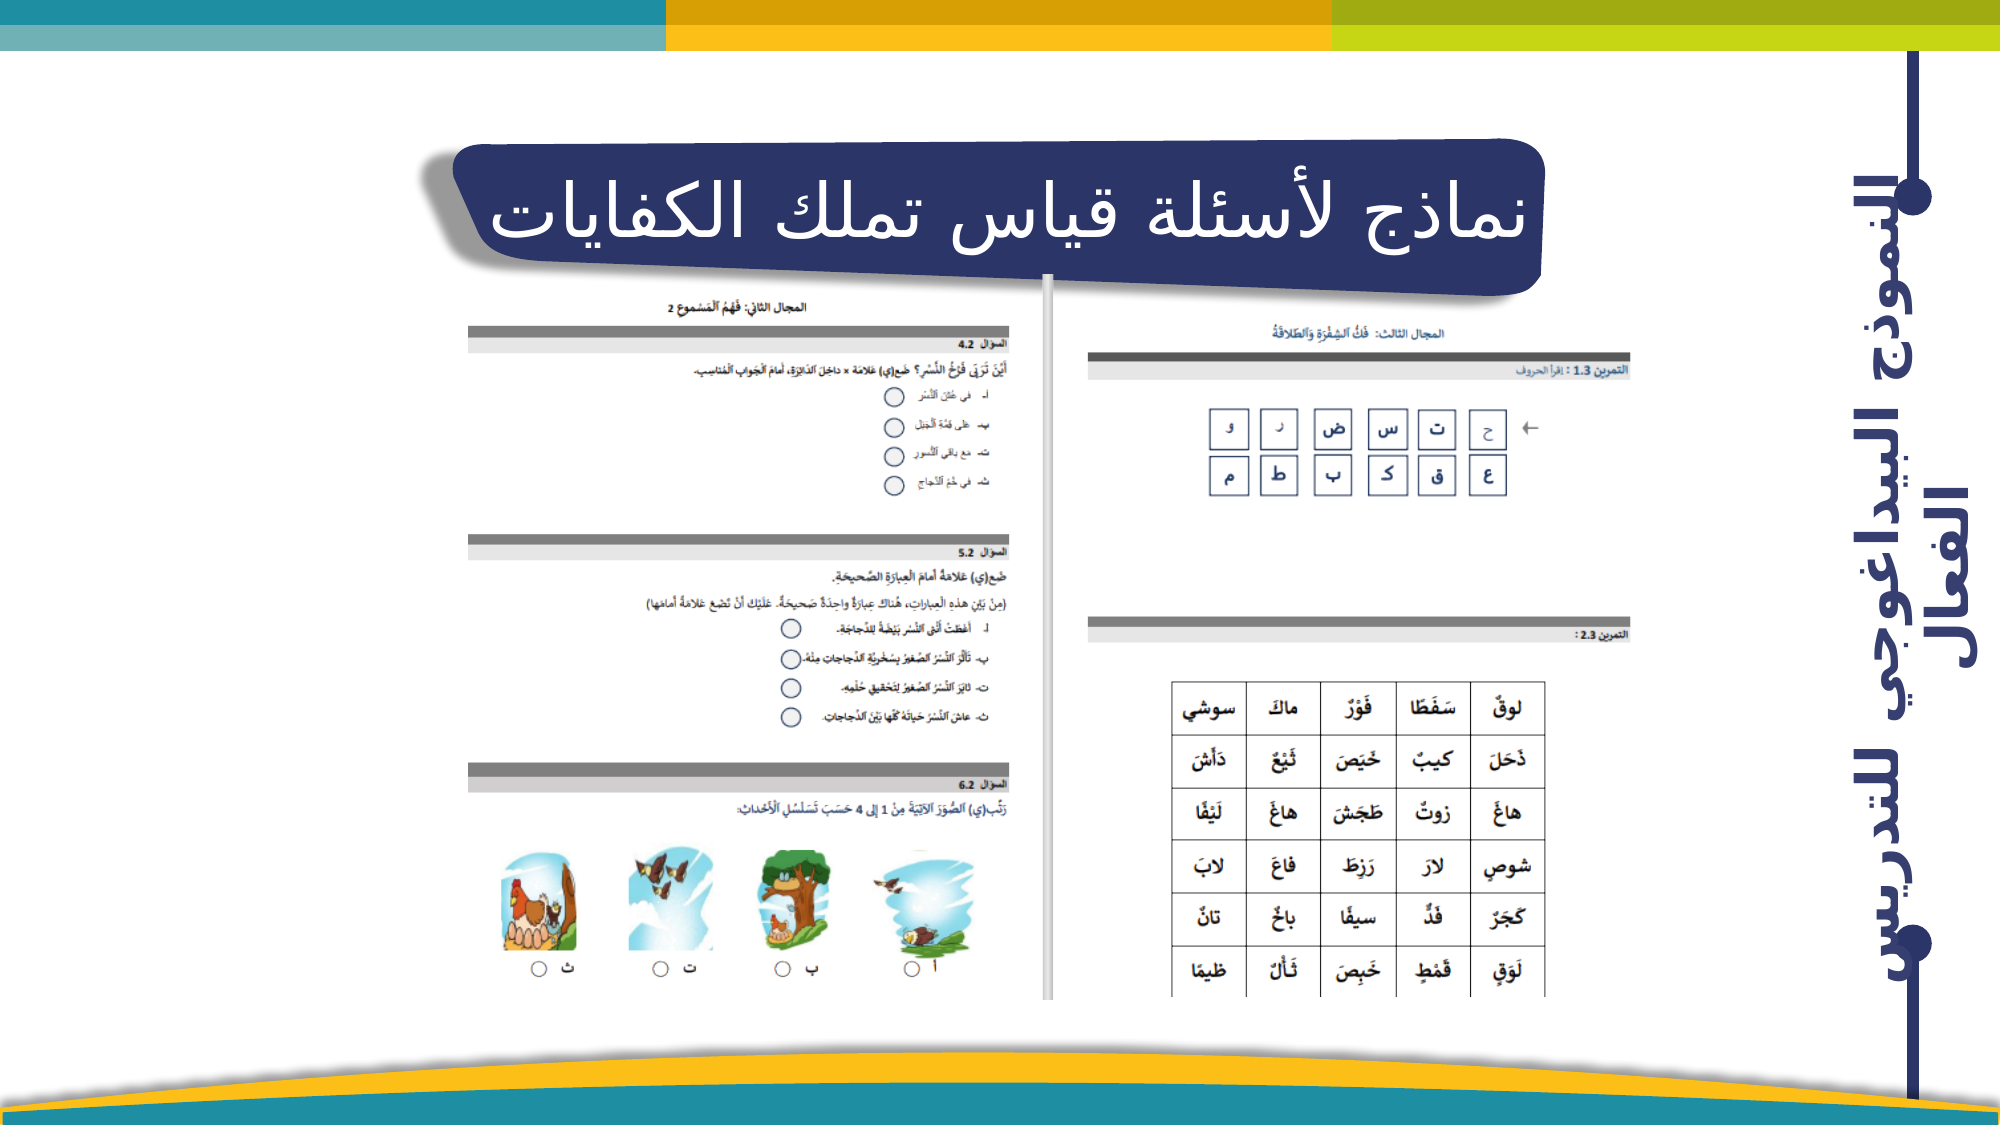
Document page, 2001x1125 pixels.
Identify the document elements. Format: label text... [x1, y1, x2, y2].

picture [468, 274, 1632, 1000]
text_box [0, 0, 2000, 52]
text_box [452, 100, 1548, 296]
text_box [1894, 925, 1931, 1052]
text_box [0, 1052, 2000, 1125]
text_box النموذج البيداغوجي للتدريس الفعال [1832, 136, 1988, 1021]
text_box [1894, 52, 1931, 215]
